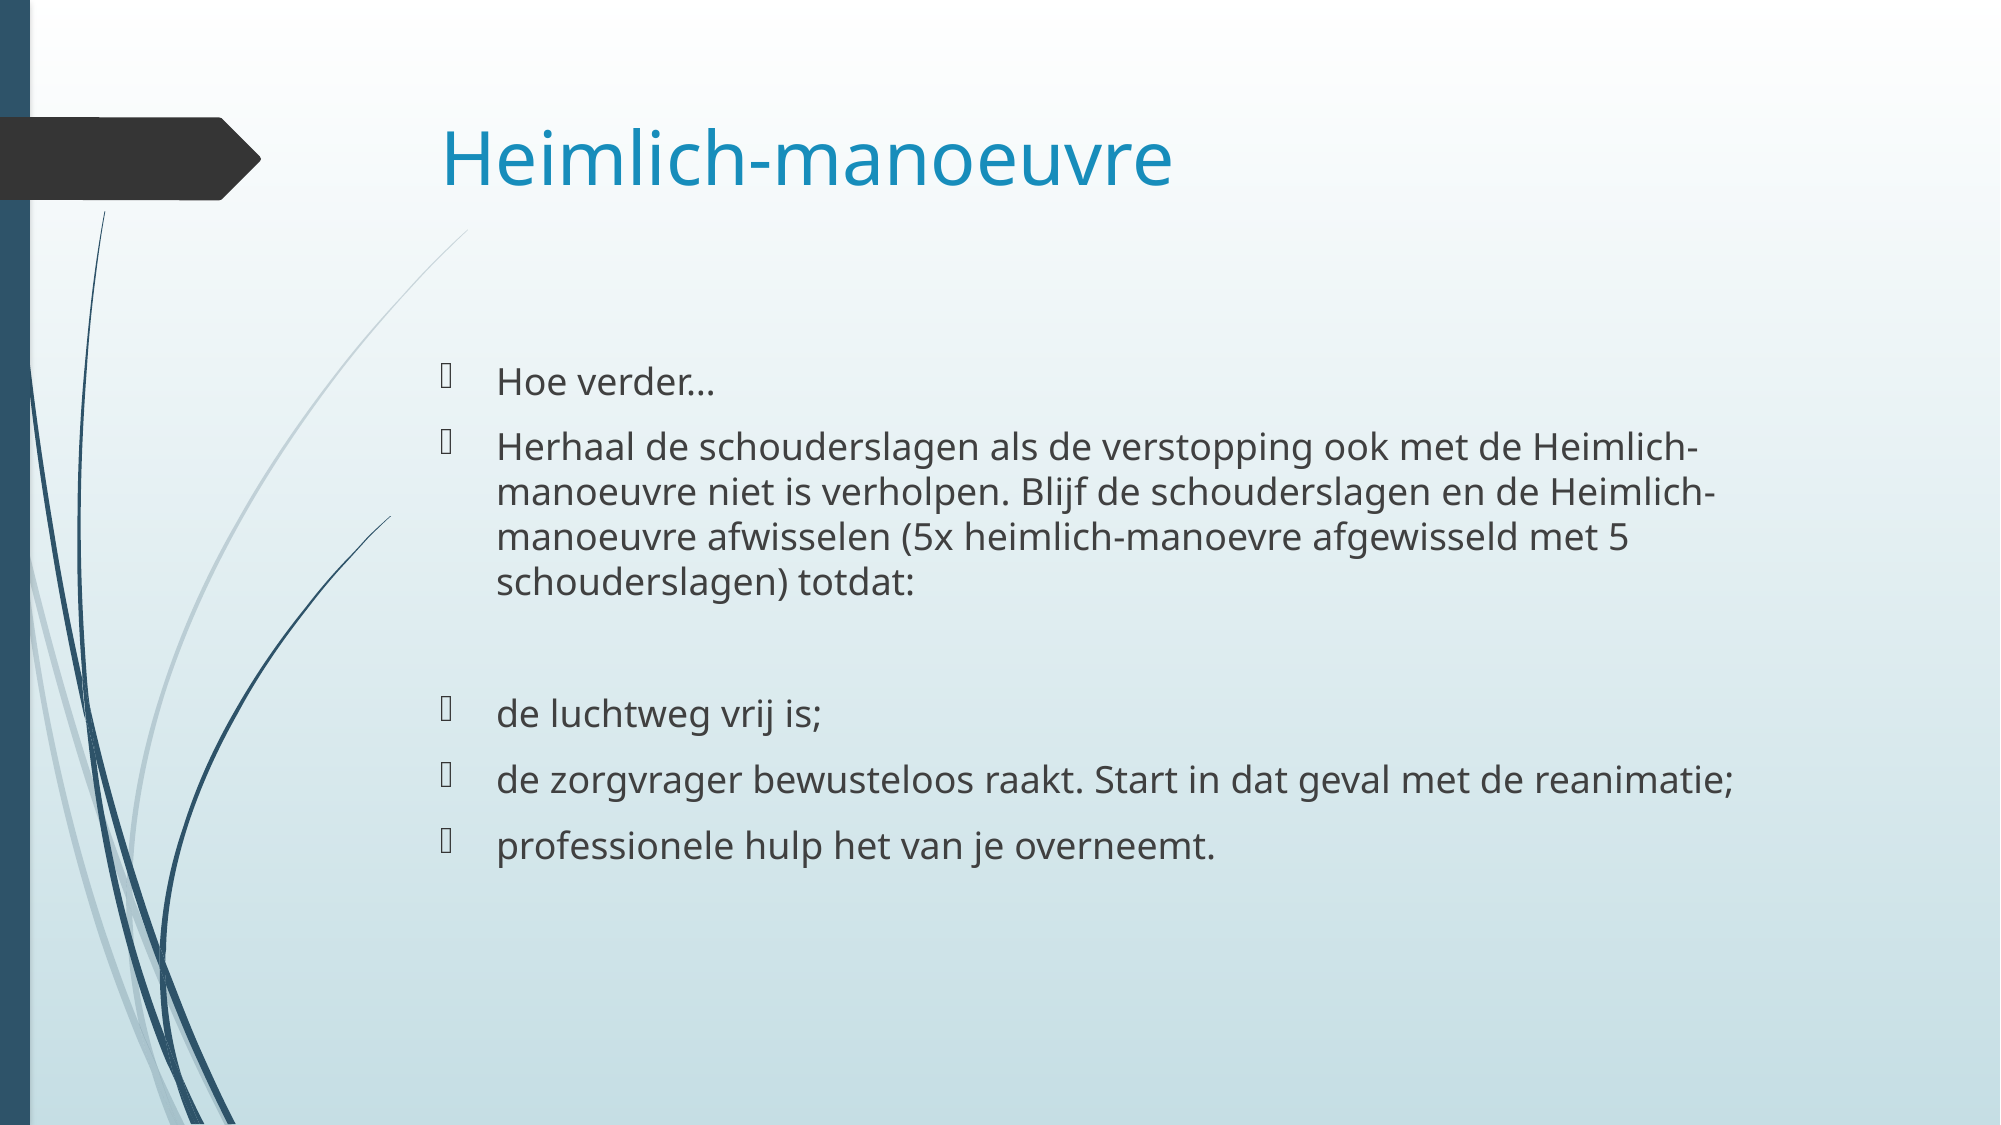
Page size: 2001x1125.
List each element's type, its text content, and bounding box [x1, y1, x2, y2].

title Heimlich-manoeuvre [425, 102, 1888, 313]
list Hoe verder… Herhaal de schouderslagen als de verstopping ook met de Heimlich-manoeuvre niet is verholpen. Blijf de schouderslagen en de Heimlich-manoeuvre afwisselen (5x heimlich-manoevre afgewisseld met 5 schouderslagen) totdat: de luchtweg vrij is; de zorgvrager bewusteloos raakt. Start in dat geval met de reanimatie; professionele hulp het van je overneemt. [424, 350, 1888, 970]
